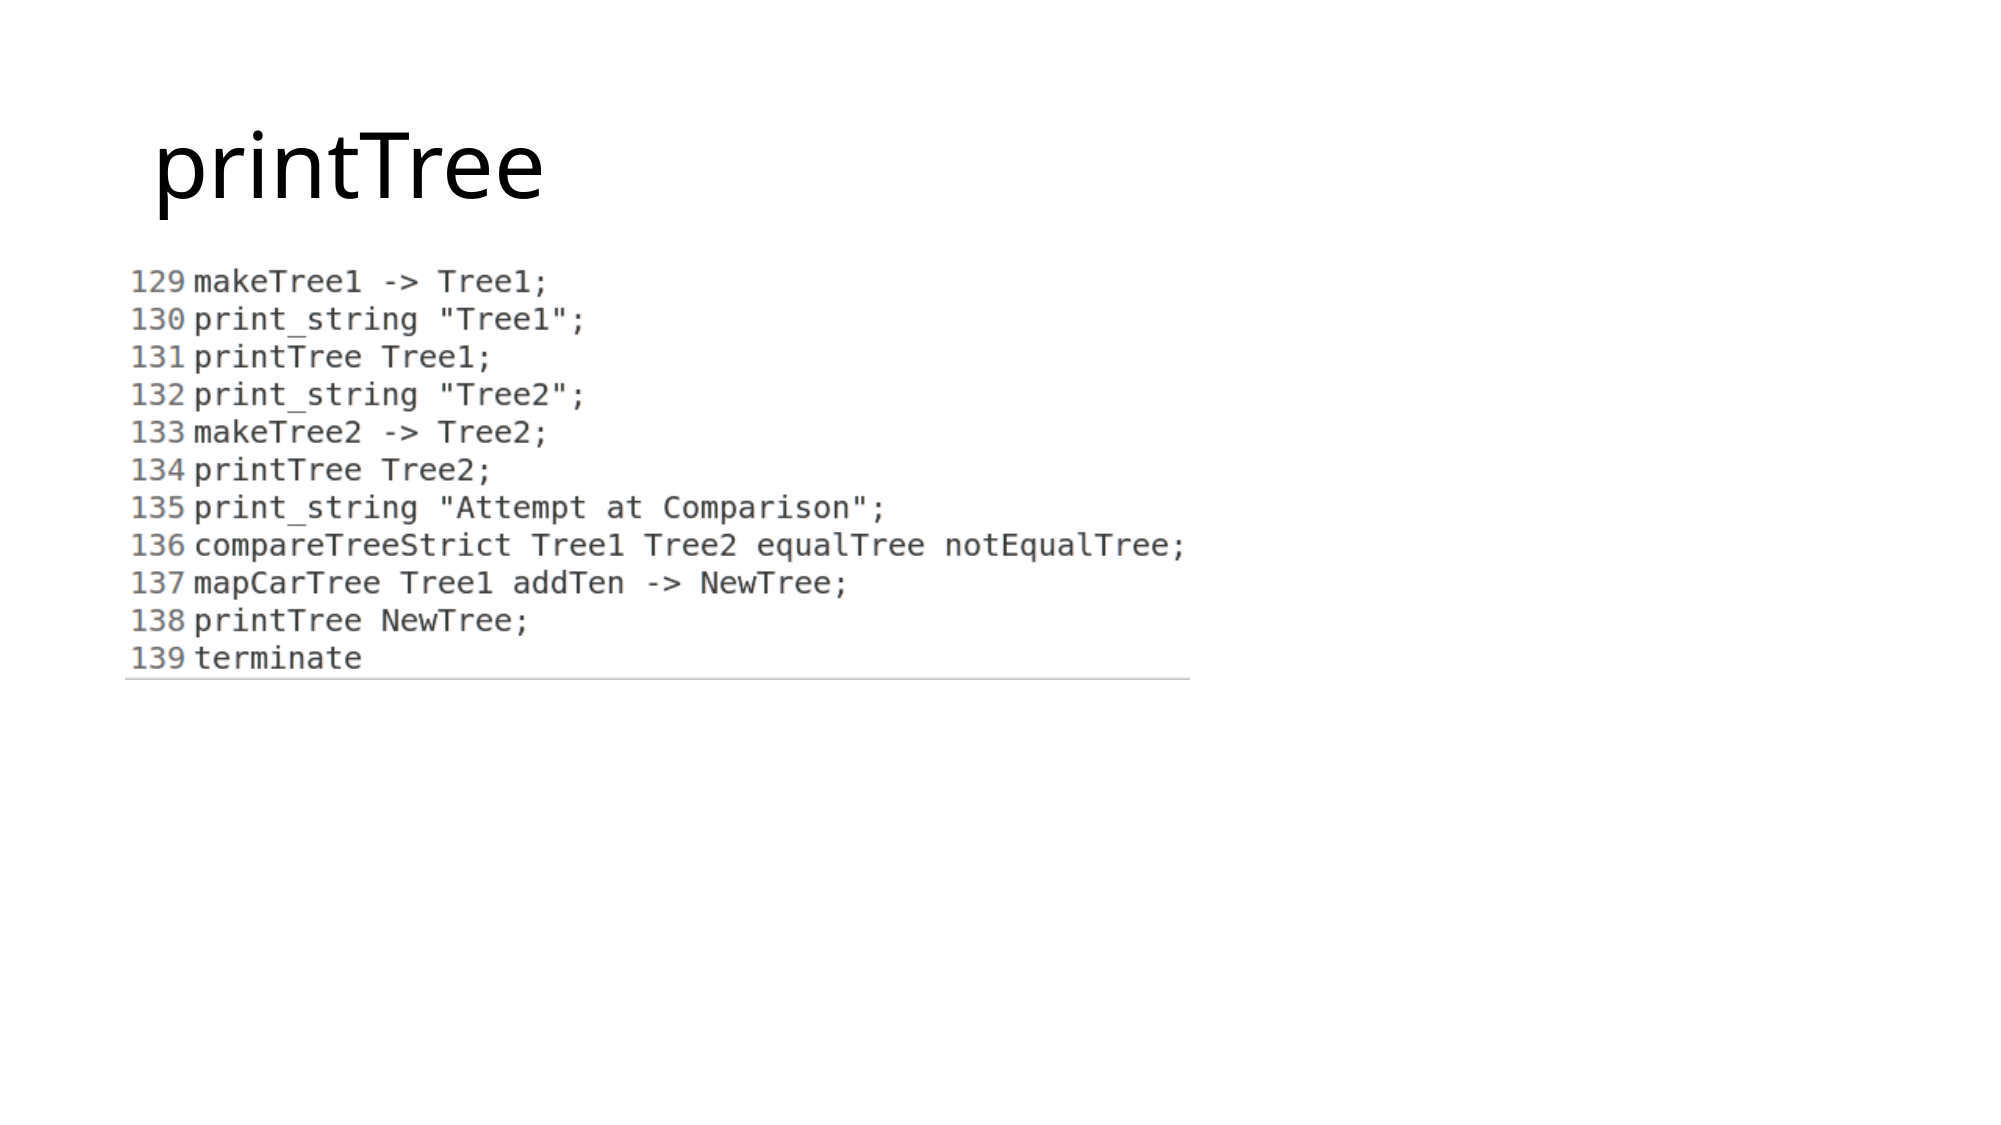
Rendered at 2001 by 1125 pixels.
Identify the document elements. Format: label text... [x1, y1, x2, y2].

title printTree [137, 59, 1863, 278]
picture [125, 261, 1190, 680]
